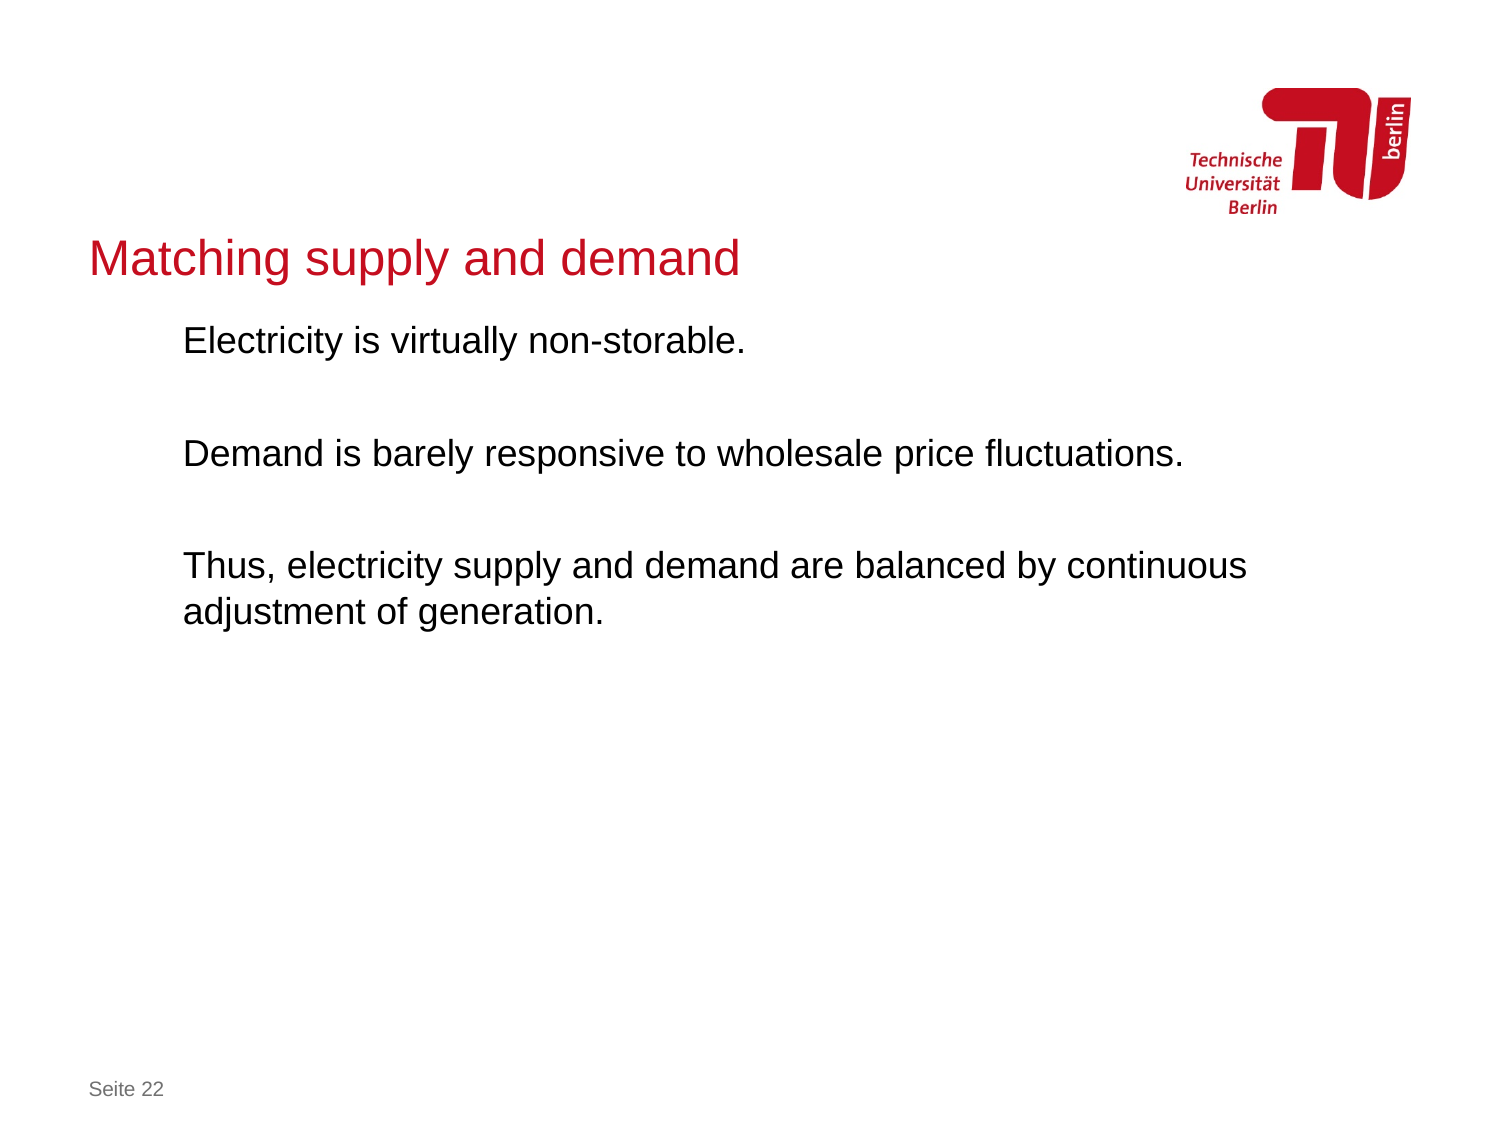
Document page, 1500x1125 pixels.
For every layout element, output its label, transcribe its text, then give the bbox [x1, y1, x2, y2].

slide_number Seite 22 [88, 1075, 1176, 1101]
picture [1186, 88, 1411, 214]
title Matching supply and demand [88, 226, 1411, 286]
list Electricity is virtually non-storable. Demand is barely responsive to wholesale price fluctuations. Thus, electricity supply and demand are balanced by continuous adjustment of generation. [183, 315, 1294, 983]
